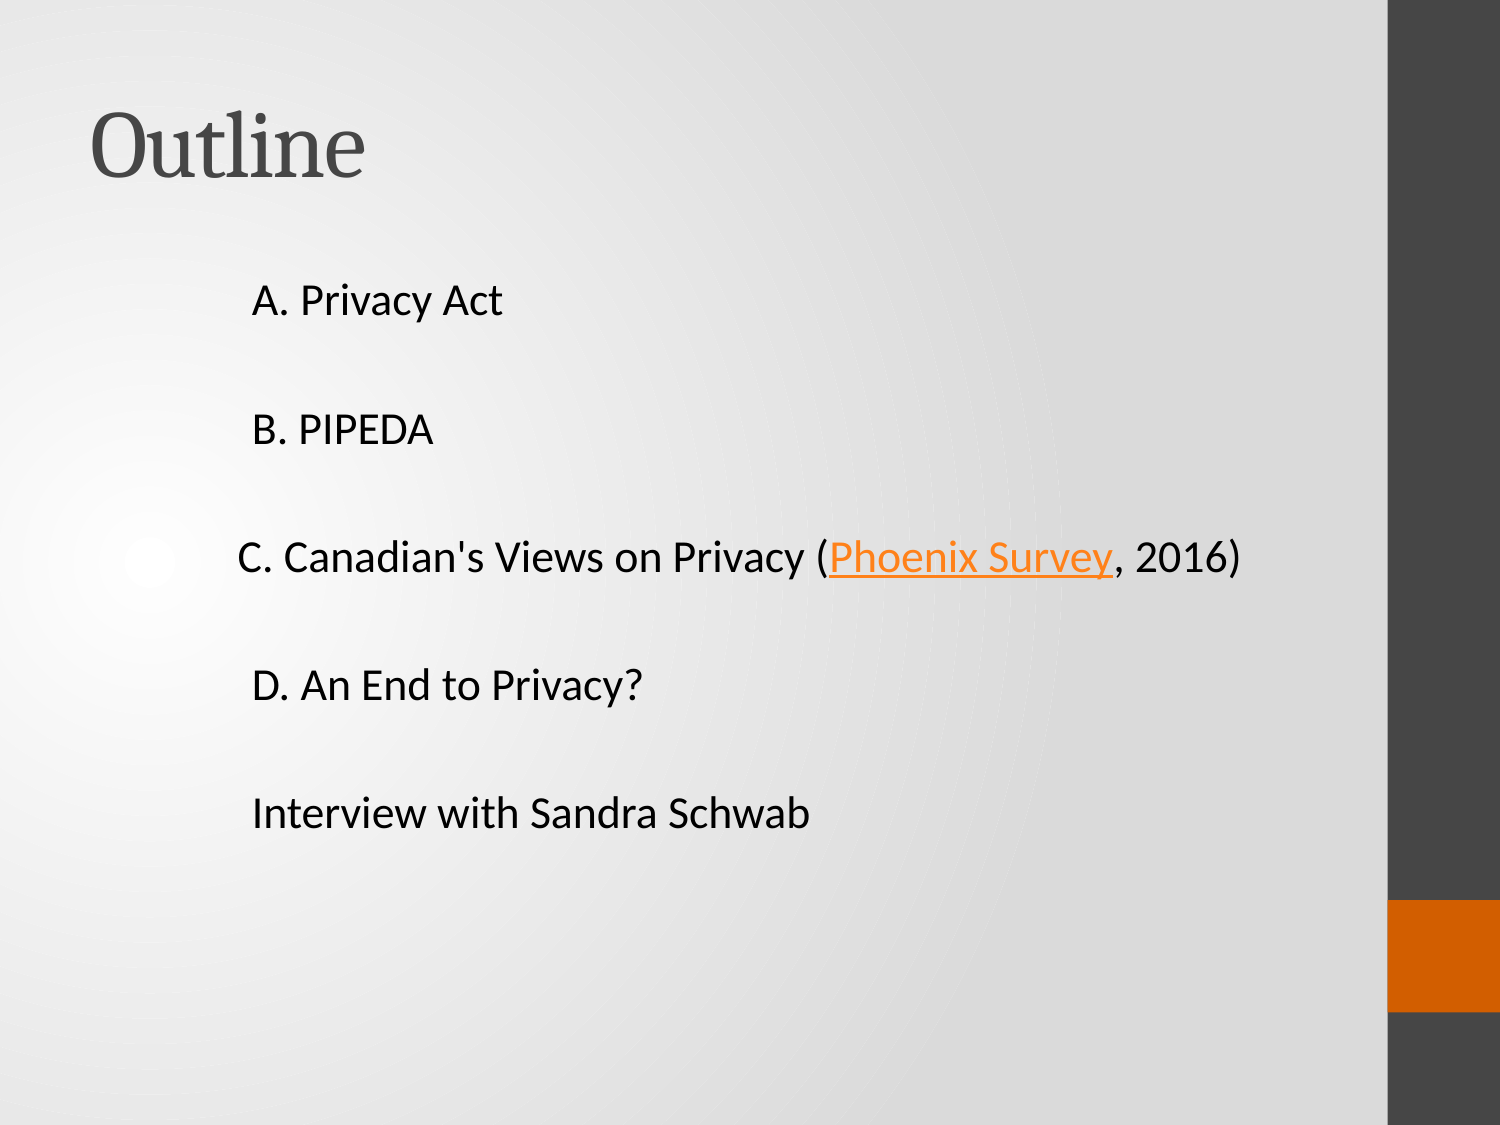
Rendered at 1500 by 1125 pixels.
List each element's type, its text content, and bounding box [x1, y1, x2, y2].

title Outline [75, 45, 1325, 233]
list A. Privacy Act B. PIPEDA C. Canadian's Views on Privacy (Phoenix Survey, 2016) D. An End to Privacy? Interview with Sandra Schwab [75, 262, 1325, 1050]
